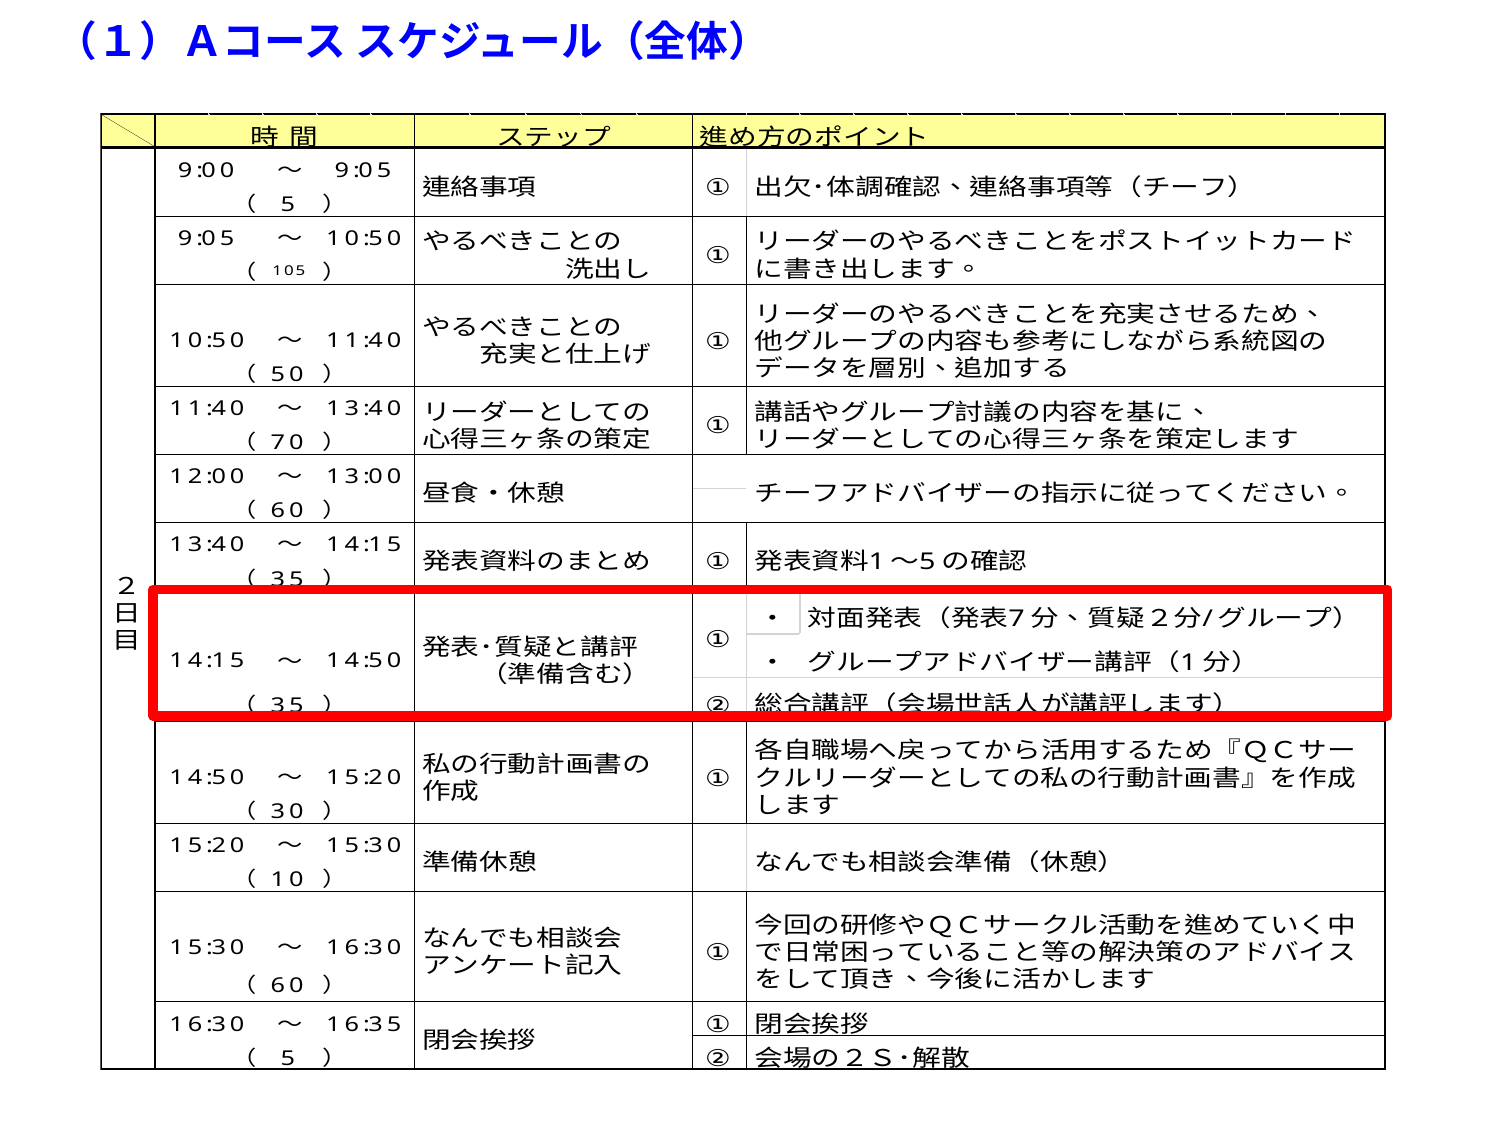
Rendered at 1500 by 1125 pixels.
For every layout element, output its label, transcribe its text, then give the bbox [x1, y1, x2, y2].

picture [100, 113, 1388, 1071]
text_box （１）Ａコース スケジュール（全体） [41, 7, 1022, 73]
